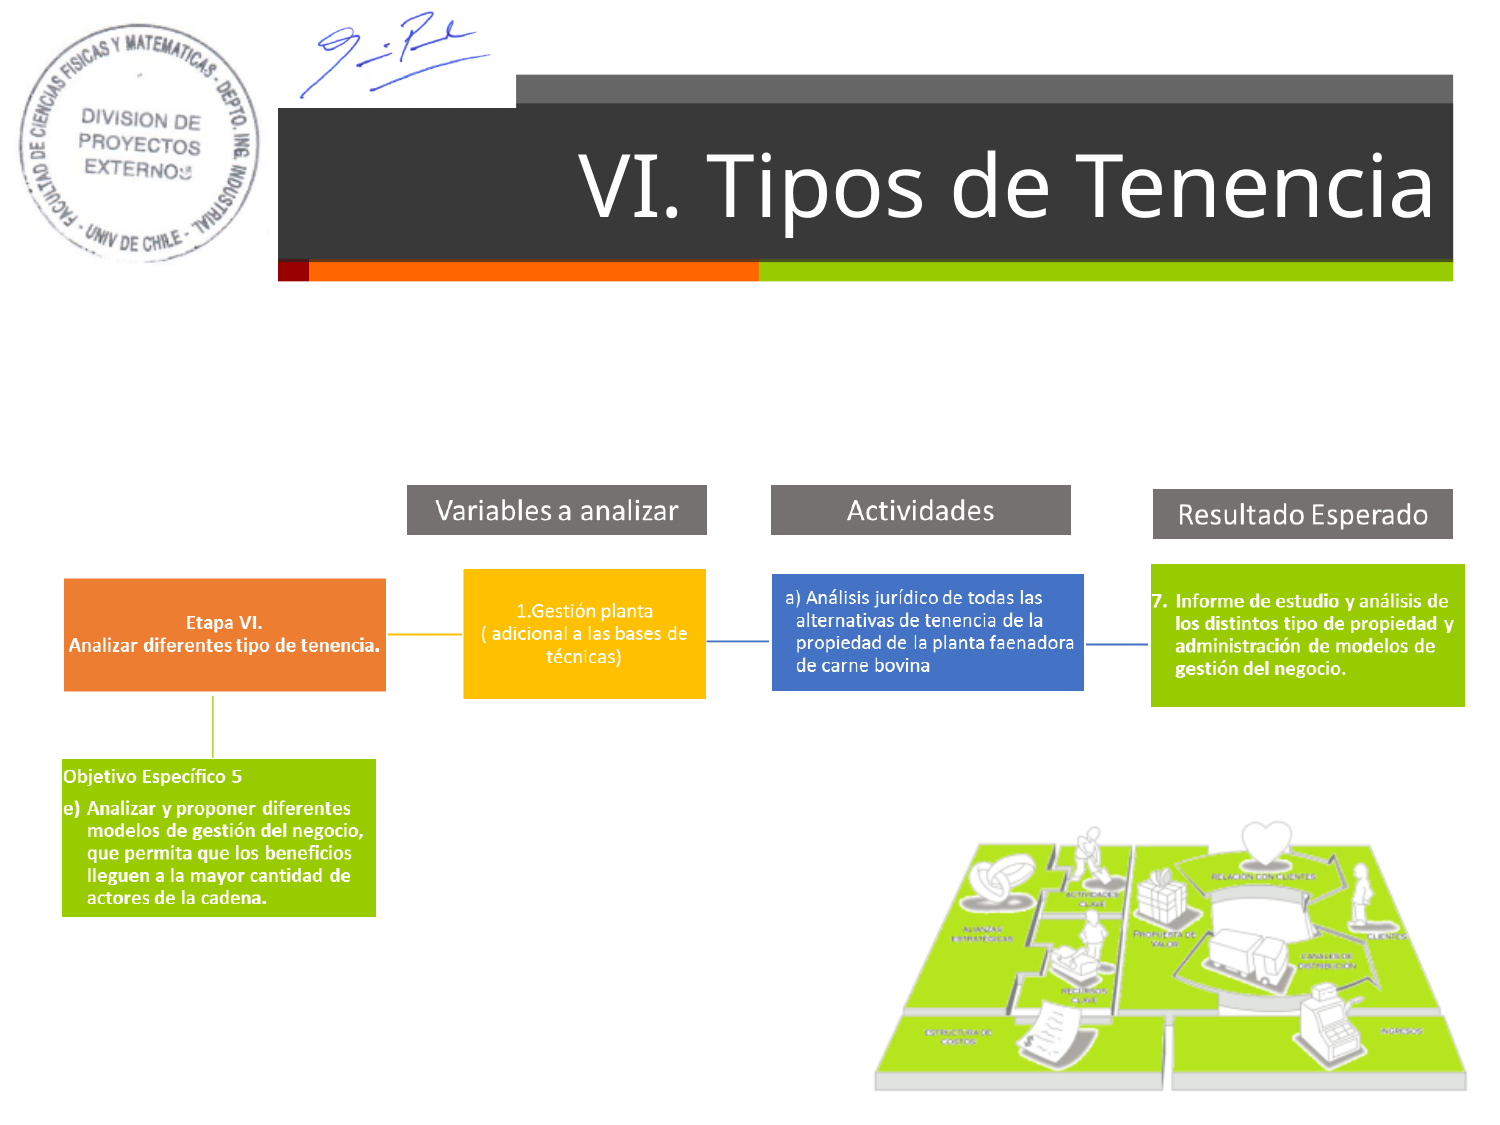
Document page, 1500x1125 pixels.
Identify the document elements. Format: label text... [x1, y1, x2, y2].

picture [49, 457, 1472, 1110]
title VI. Tipos de Tenencia [284, 103, 1454, 263]
picture [0, 0, 517, 286]
